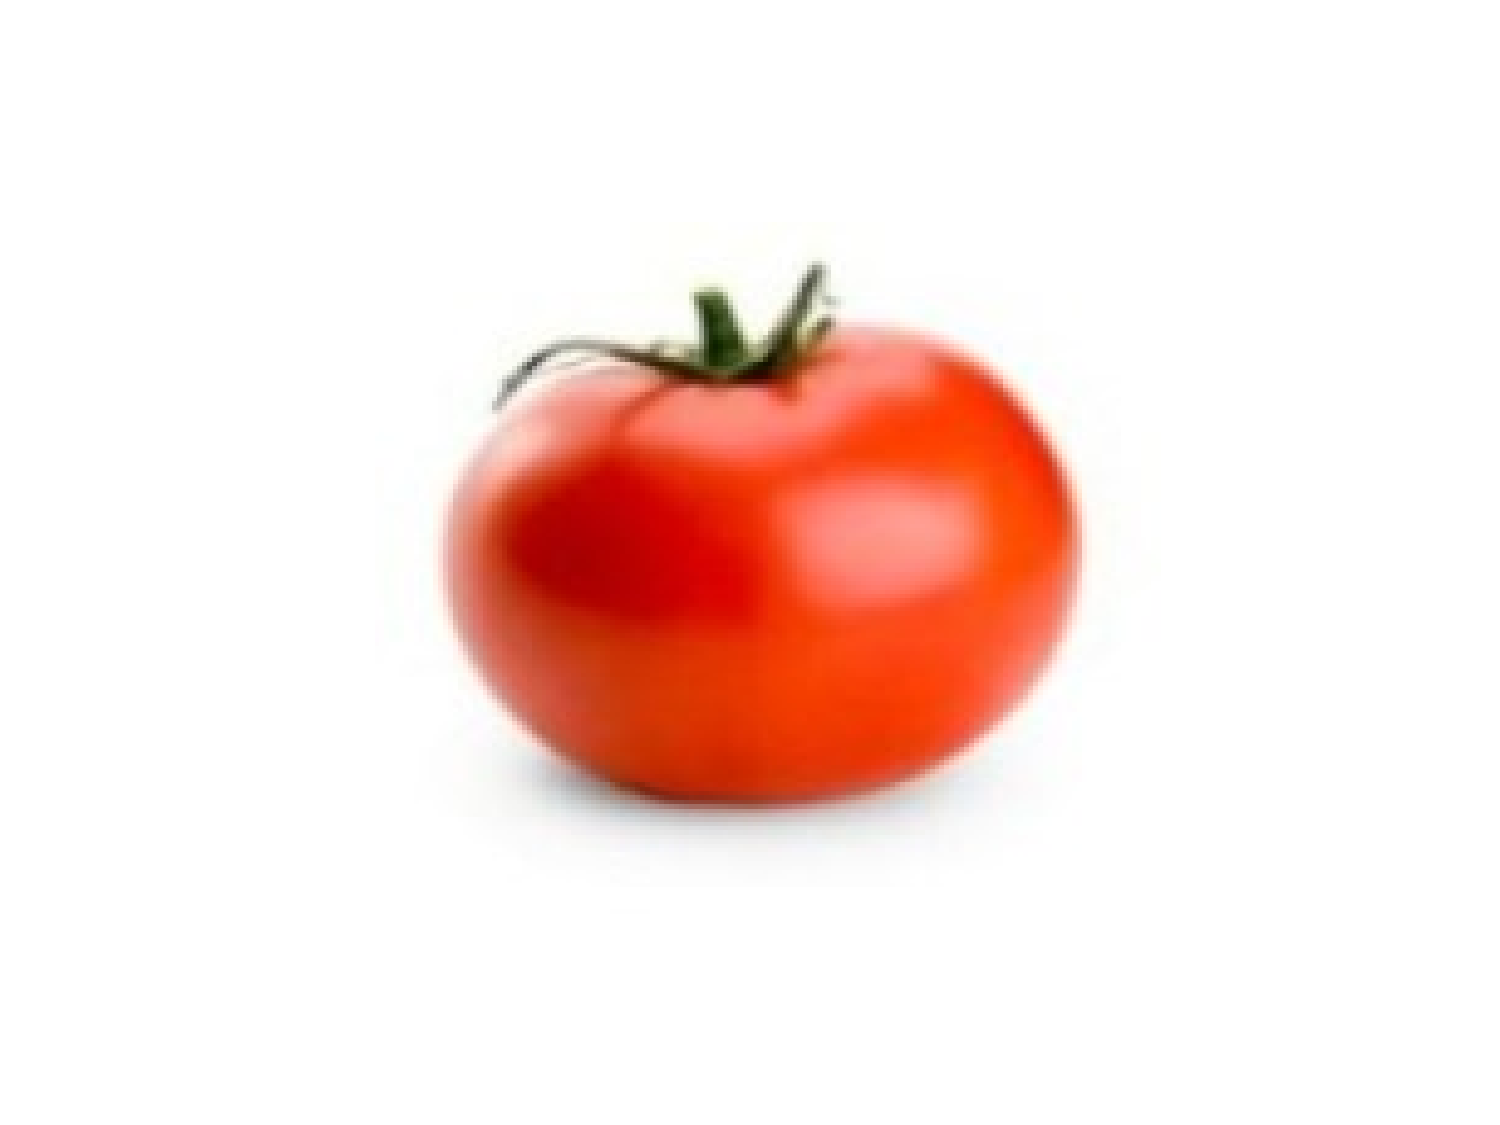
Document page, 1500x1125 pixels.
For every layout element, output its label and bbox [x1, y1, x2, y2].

list [374, 222, 1161, 923]
